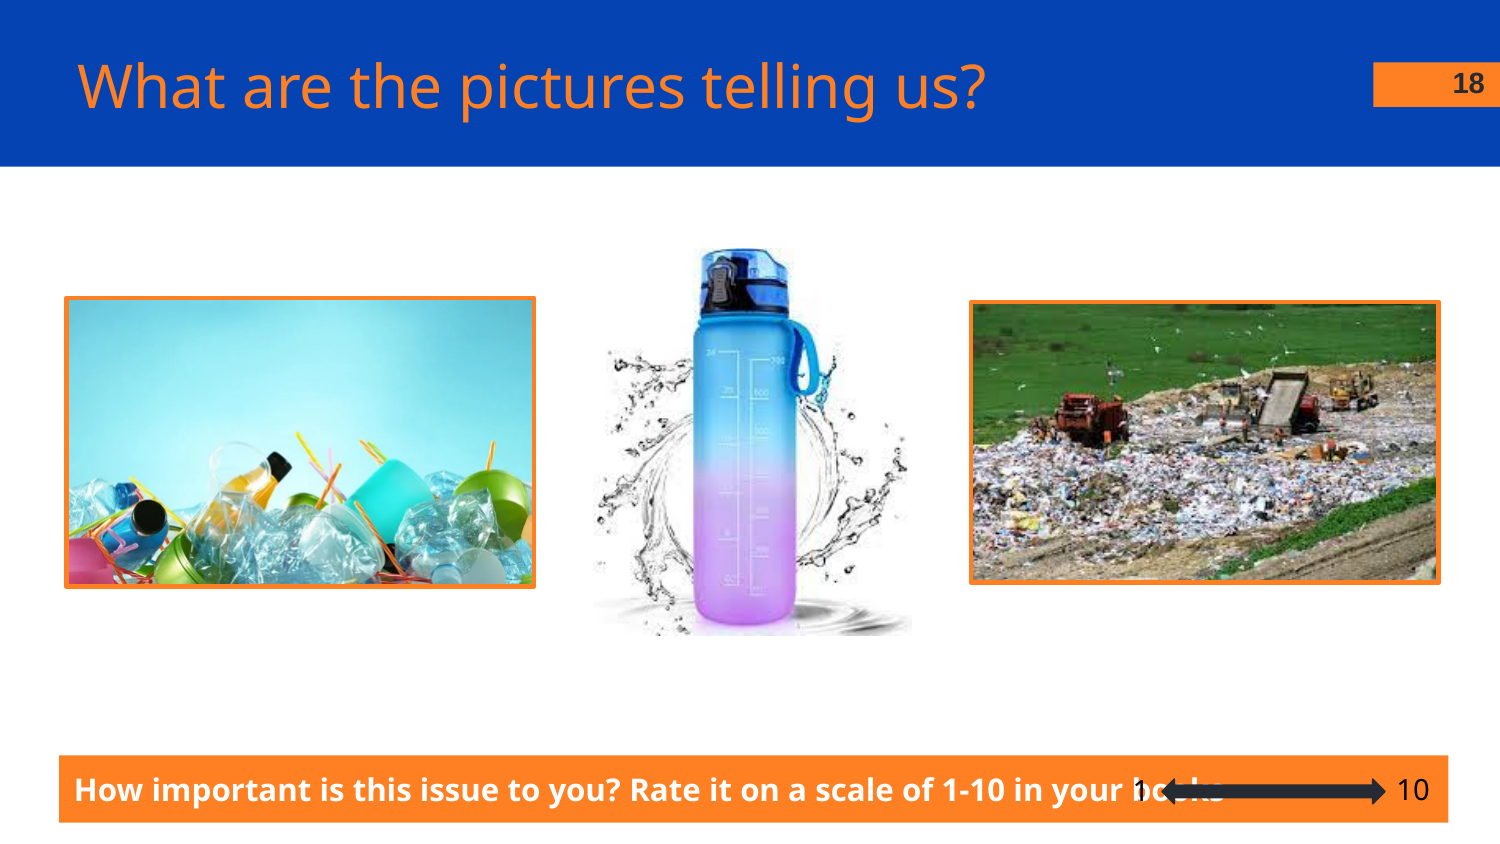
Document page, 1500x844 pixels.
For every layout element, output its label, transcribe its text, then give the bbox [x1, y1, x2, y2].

text_box 1 [1117, 757, 1174, 823]
slide_number 18 [1410, 49, 1500, 115]
text_box [1295, 707, 1470, 820]
title What are the pictures telling us? [62, 41, 1333, 127]
picture [973, 303, 1437, 581]
text_box [1174, 779, 1381, 804]
text_box 10 [1381, 756, 1448, 821]
picture [68, 300, 532, 585]
picture [593, 248, 912, 637]
text_box How important is this issue to you? Rate it on a scale of 1-10 in your books [59, 755, 1449, 823]
